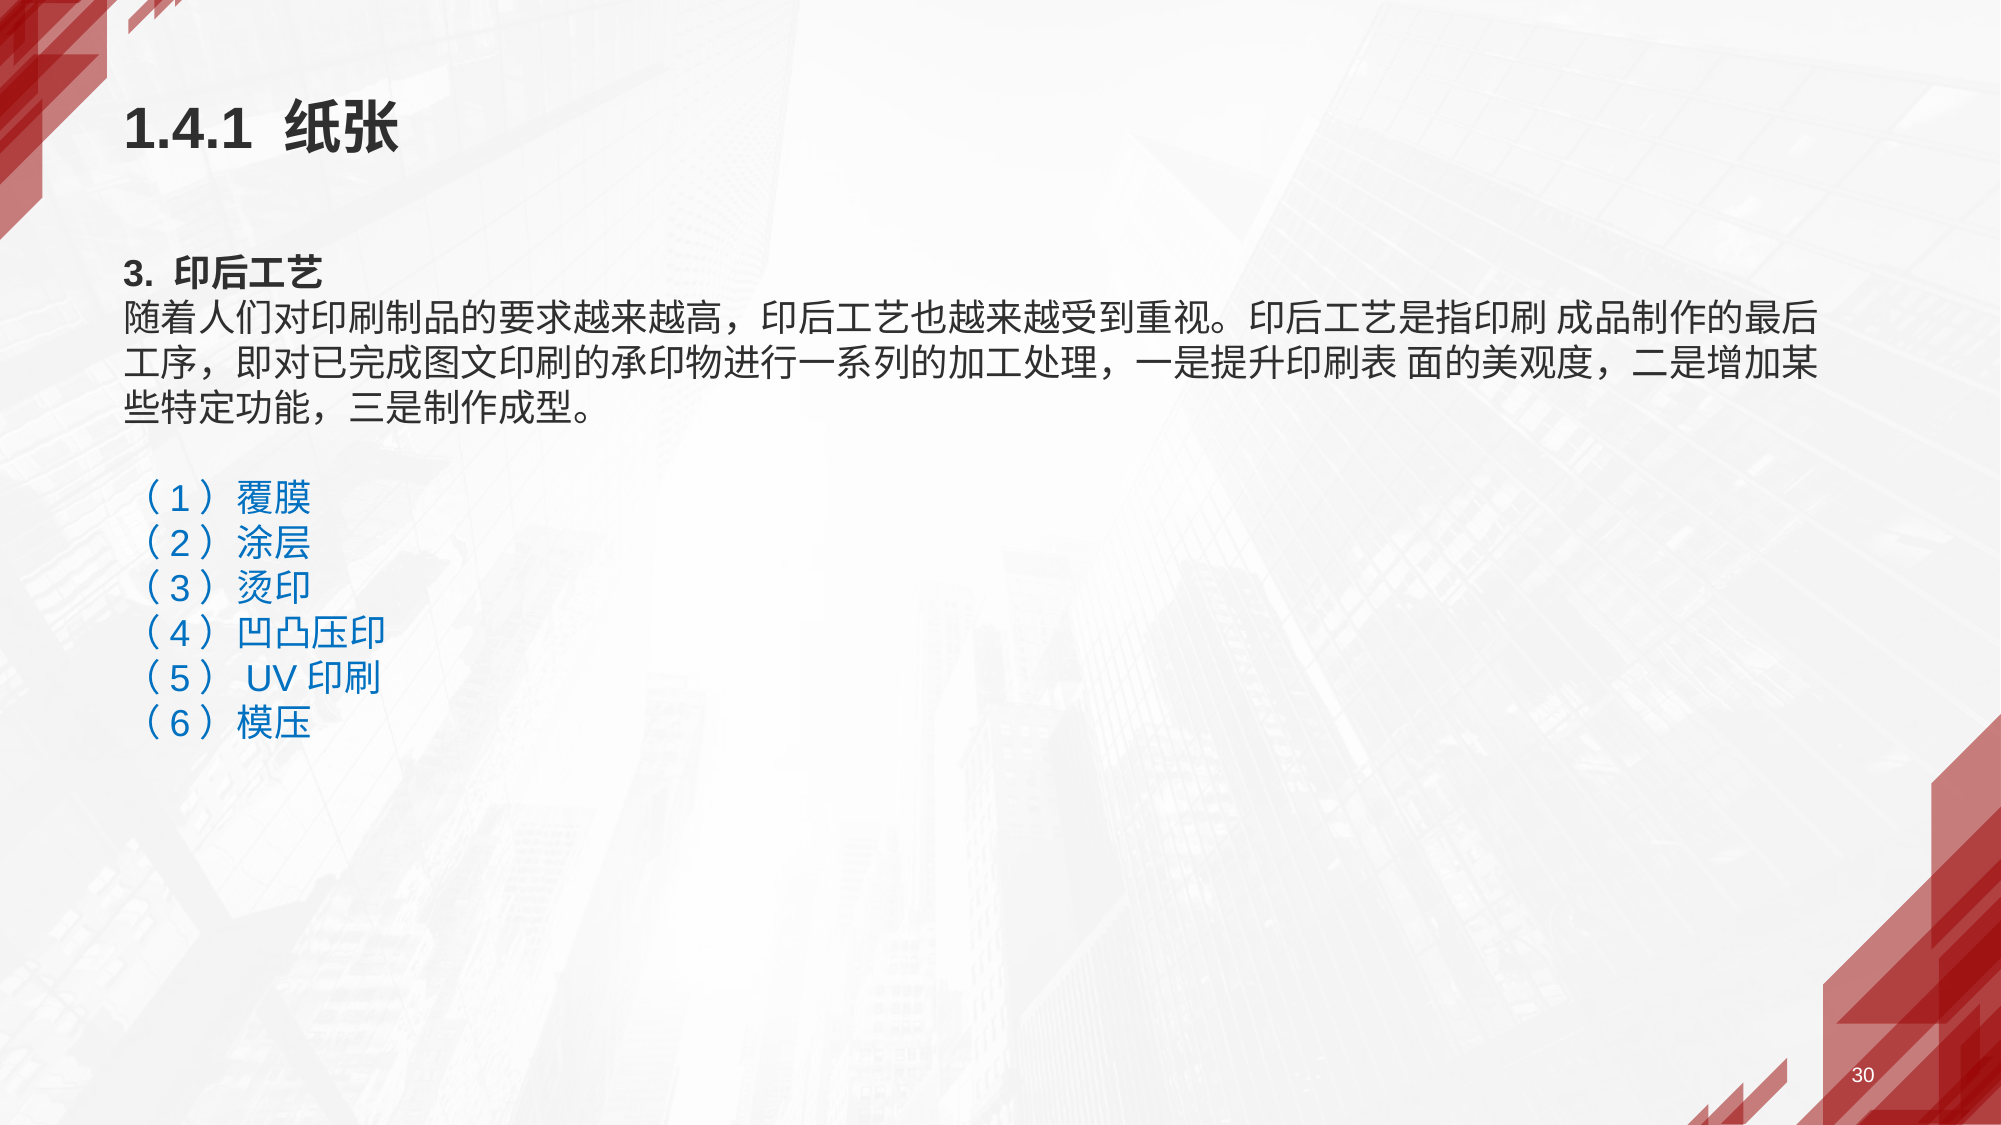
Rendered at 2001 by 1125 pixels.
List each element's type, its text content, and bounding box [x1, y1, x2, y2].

title 1.4.1 纸张 [108, 81, 1890, 169]
slide_number 30 [1452, 1056, 1890, 1092]
text_box 3. 印后工艺 随着人们对印刷制品的要求越来越高，印后工艺也越来越受到重视。印后工艺是指印刷 成品制作的最后工序，即对已完成图文印刷的承印物进行一系列的加工处理，一是提升印刷表 面的美观度，二是增加某些特定功能，三是制作成型。 （1）覆膜 （2）涂层 （3）烫印 （4）凹凸压印 （5）UV印刷 （6）模压 [108, 241, 1867, 752]
